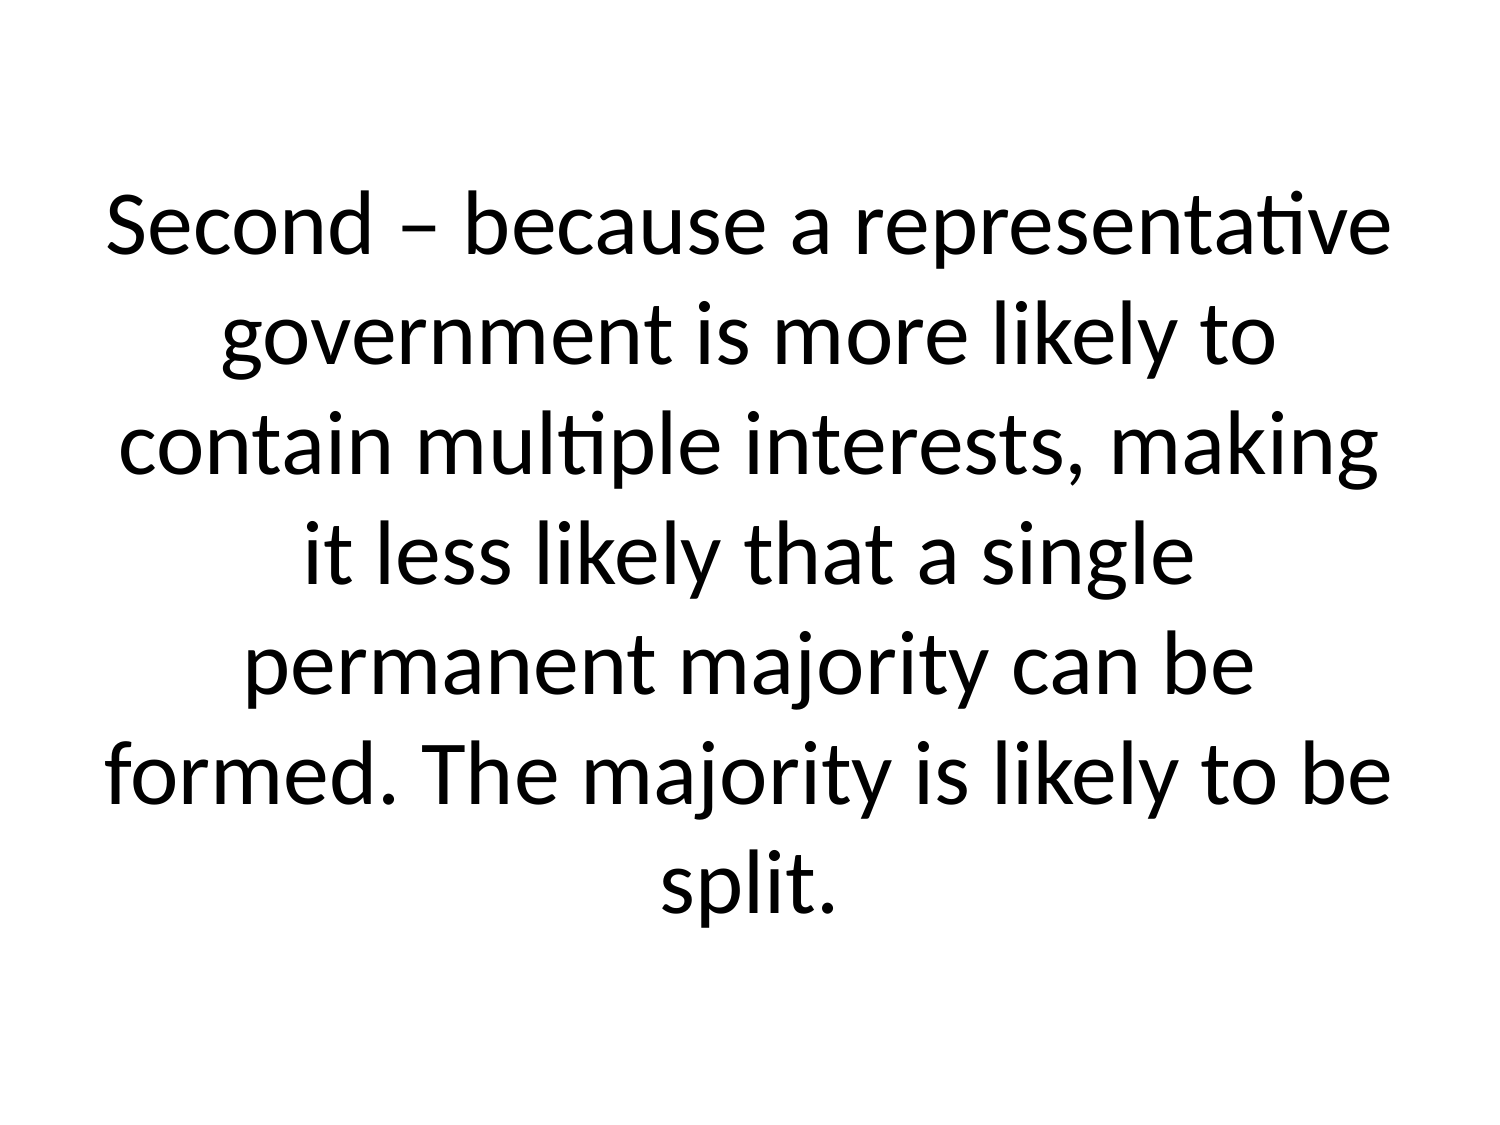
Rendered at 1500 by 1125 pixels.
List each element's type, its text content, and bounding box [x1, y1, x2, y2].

title Second – because a representative government is more likely to contain multiple interests, making it less likely that a single permanent majority can be formed. The majority is likely to be split. [74, 44, 1426, 1051]
